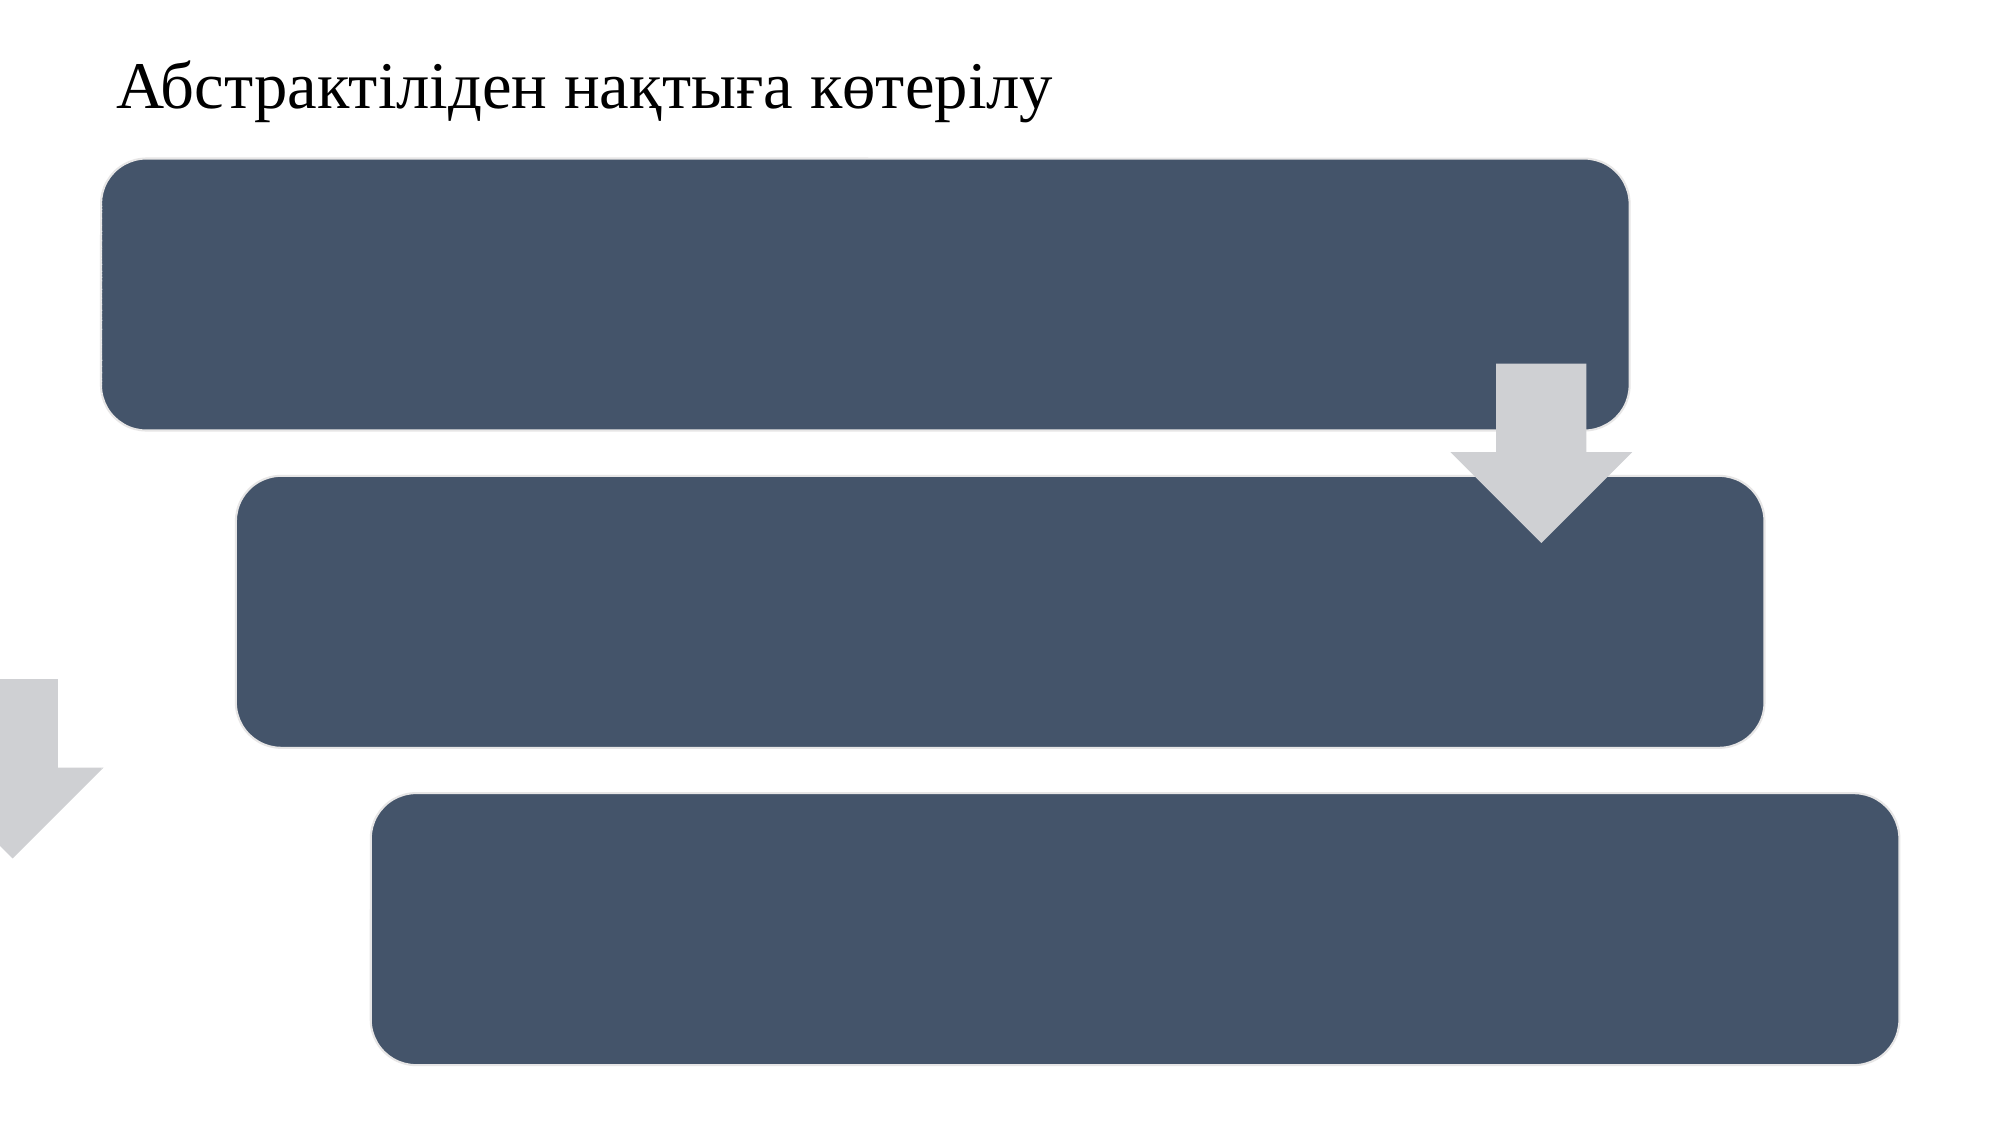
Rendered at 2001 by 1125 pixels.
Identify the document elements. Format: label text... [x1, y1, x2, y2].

title Абстрактіліден нақтыға көтерілу [101, 57, 1431, 117]
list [101, 158, 1900, 1066]
